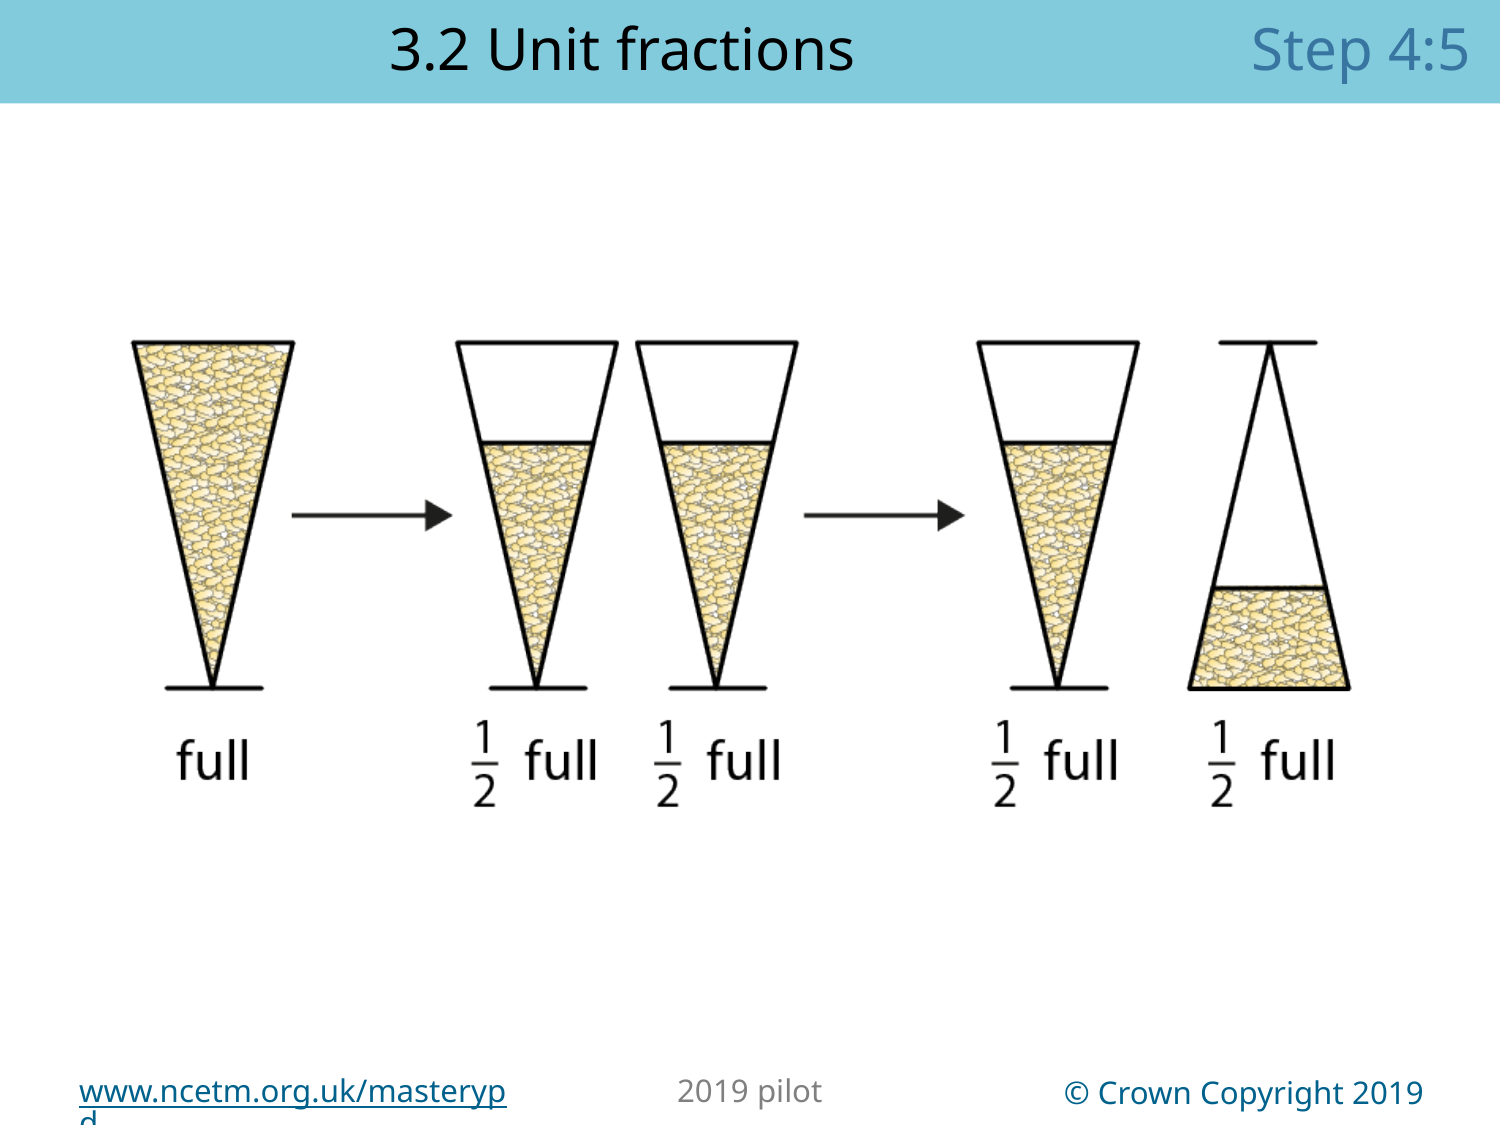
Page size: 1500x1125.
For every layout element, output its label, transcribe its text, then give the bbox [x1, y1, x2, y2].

picture [97, 305, 1403, 820]
list 3.2 Unit fractions Step 4:5 [0, 0, 1500, 104]
